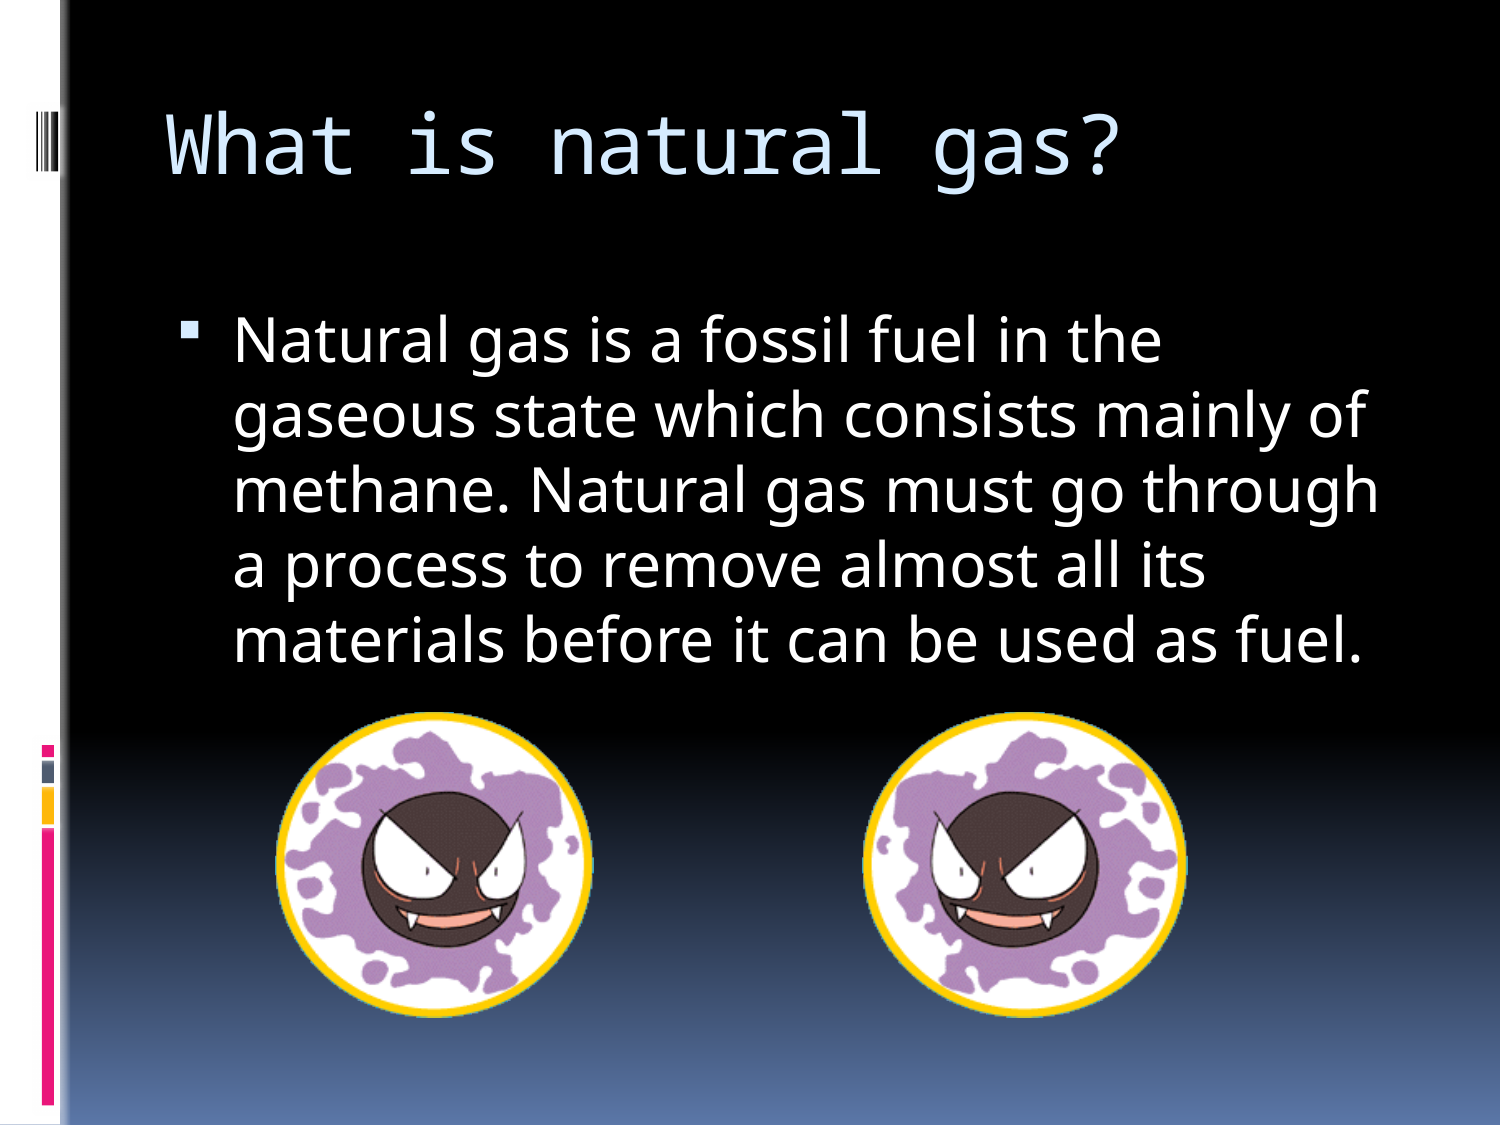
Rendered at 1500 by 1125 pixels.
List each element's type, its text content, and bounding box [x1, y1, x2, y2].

title What is natural gas? [150, 83, 1425, 234]
picture [274, 712, 595, 1018]
list Natural gas is a fossil fuel in the gaseous state which consists mainly of methane. Natural gas must go through a process to remove almost all its materials before it can be used as fuel. [150, 292, 1425, 1043]
picture [862, 712, 1188, 1018]
